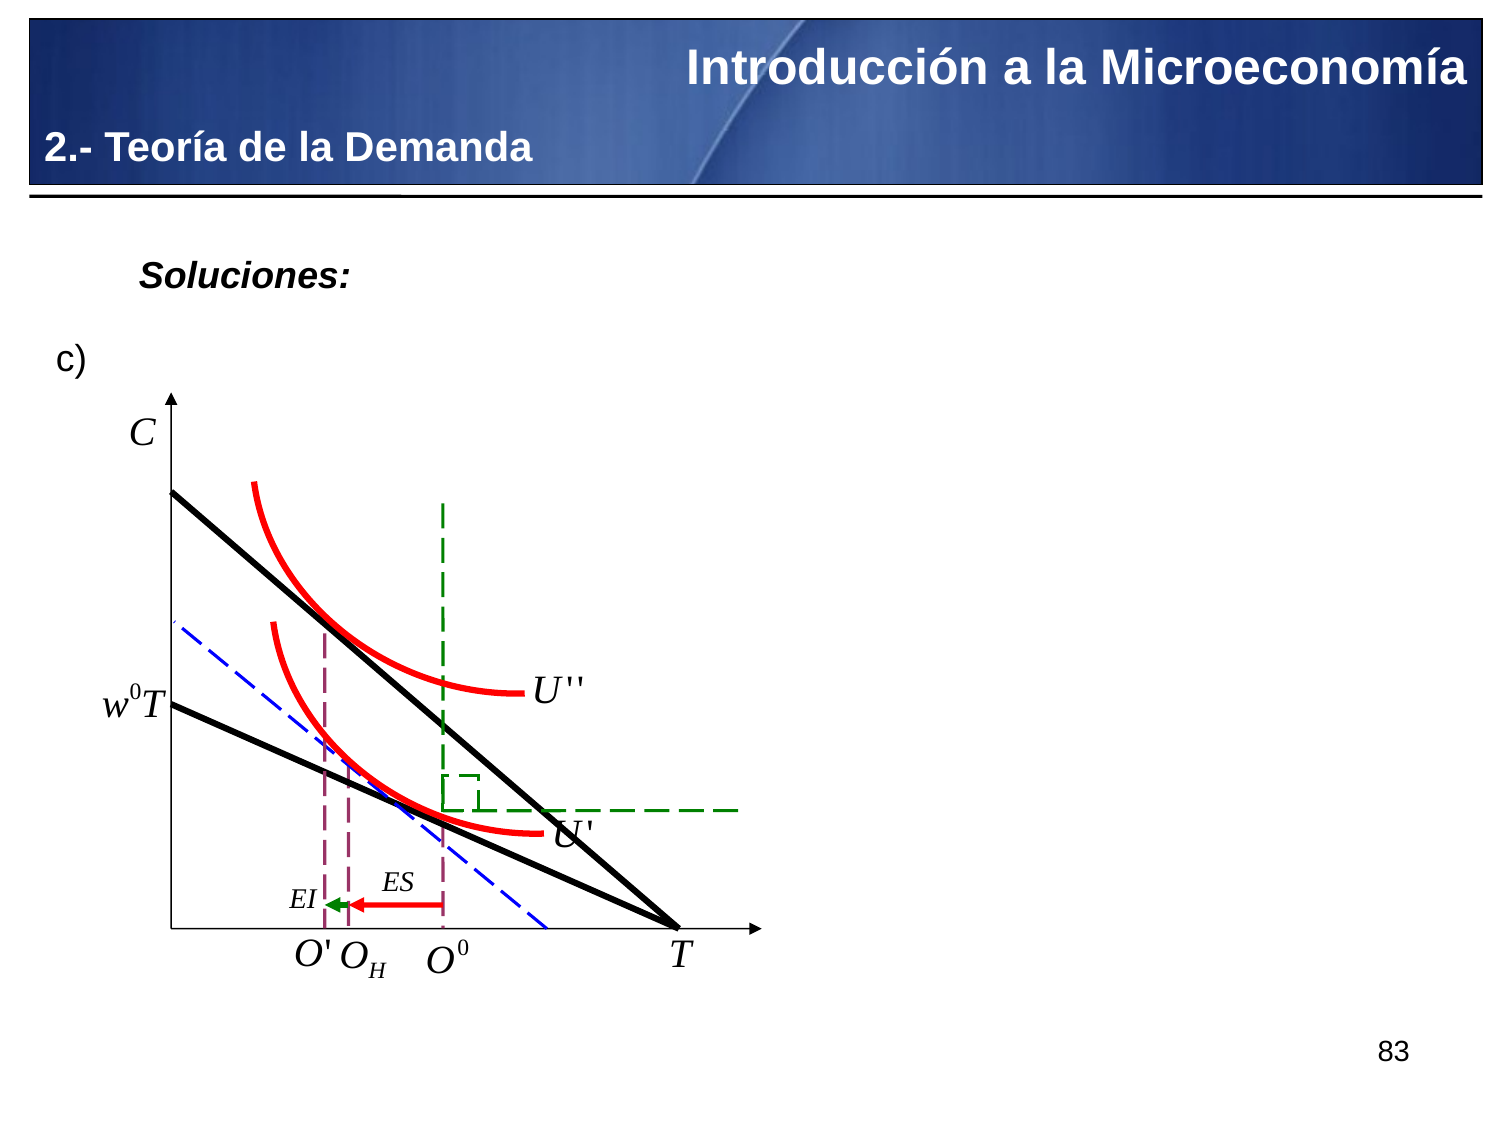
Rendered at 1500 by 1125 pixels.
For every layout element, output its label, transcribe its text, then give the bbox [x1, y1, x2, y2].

text_box Introducción a la Microeconomía [608, 26, 1483, 102]
text_box c) [41, 326, 113, 387]
slide_number 83 [1074, 1024, 1426, 1103]
text_box Soluciones: [123, 243, 384, 304]
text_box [94, 392, 762, 986]
text_box [29, 19, 1483, 185]
text_box 2.- Teoría de la Demanda [29, 112, 585, 178]
